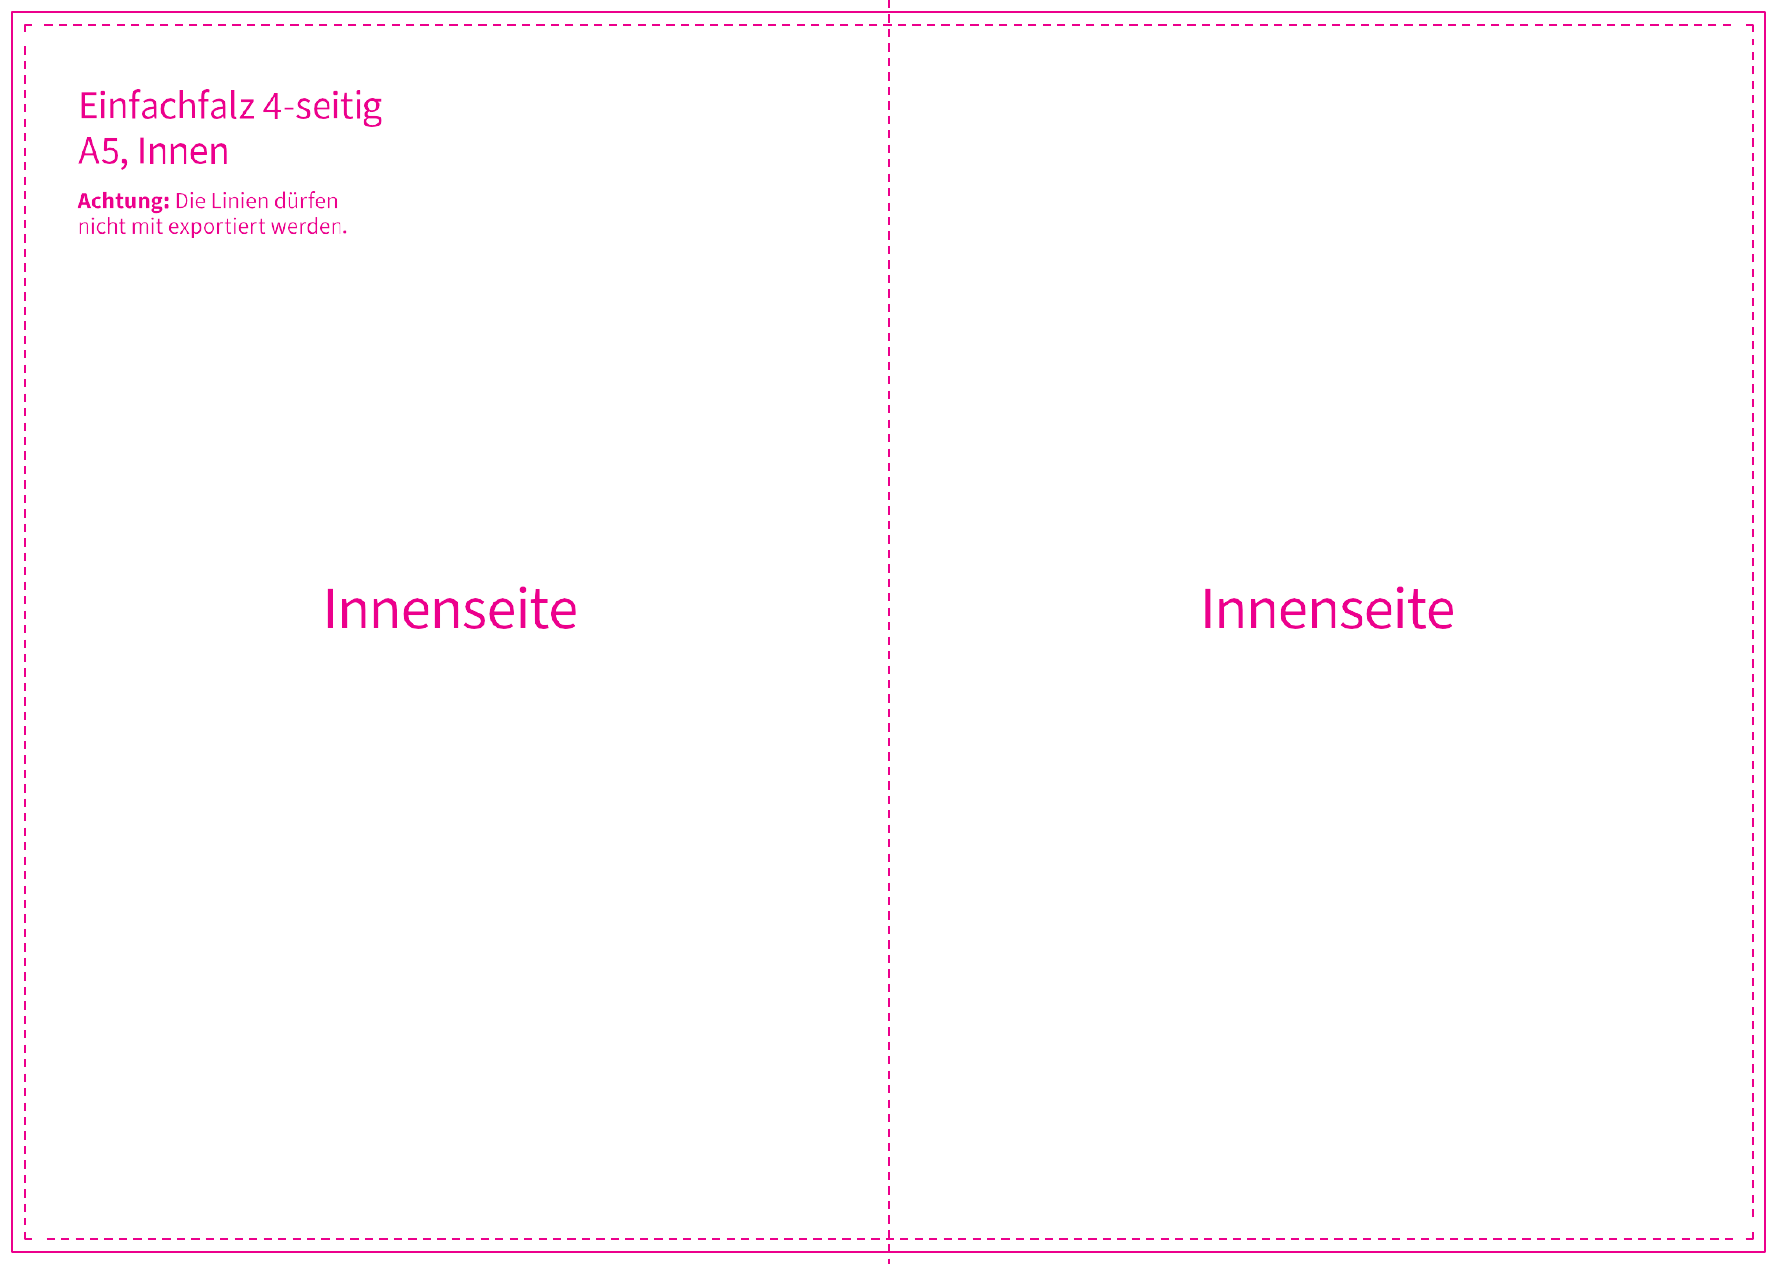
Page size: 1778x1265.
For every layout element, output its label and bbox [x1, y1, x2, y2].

text_box [1745, 24, 1753, 32]
text_box [1219, 598, 1243, 628]
text_box [1745, 1231, 1753, 1240]
text_box [1205, 588, 1211, 628]
text_box [263, 90, 382, 128]
text_box [1250, 586, 1454, 629]
text_box [342, 598, 366, 628]
text_box [77, 191, 347, 239]
text_box [24, 24, 32, 32]
text_box [24, 1231, 32, 1240]
text_box [77, 137, 128, 171]
text_box [81, 89, 255, 119]
text_box [170, 143, 227, 165]
text_box [373, 586, 576, 629]
text_box [140, 137, 166, 164]
text_box [327, 588, 333, 628]
